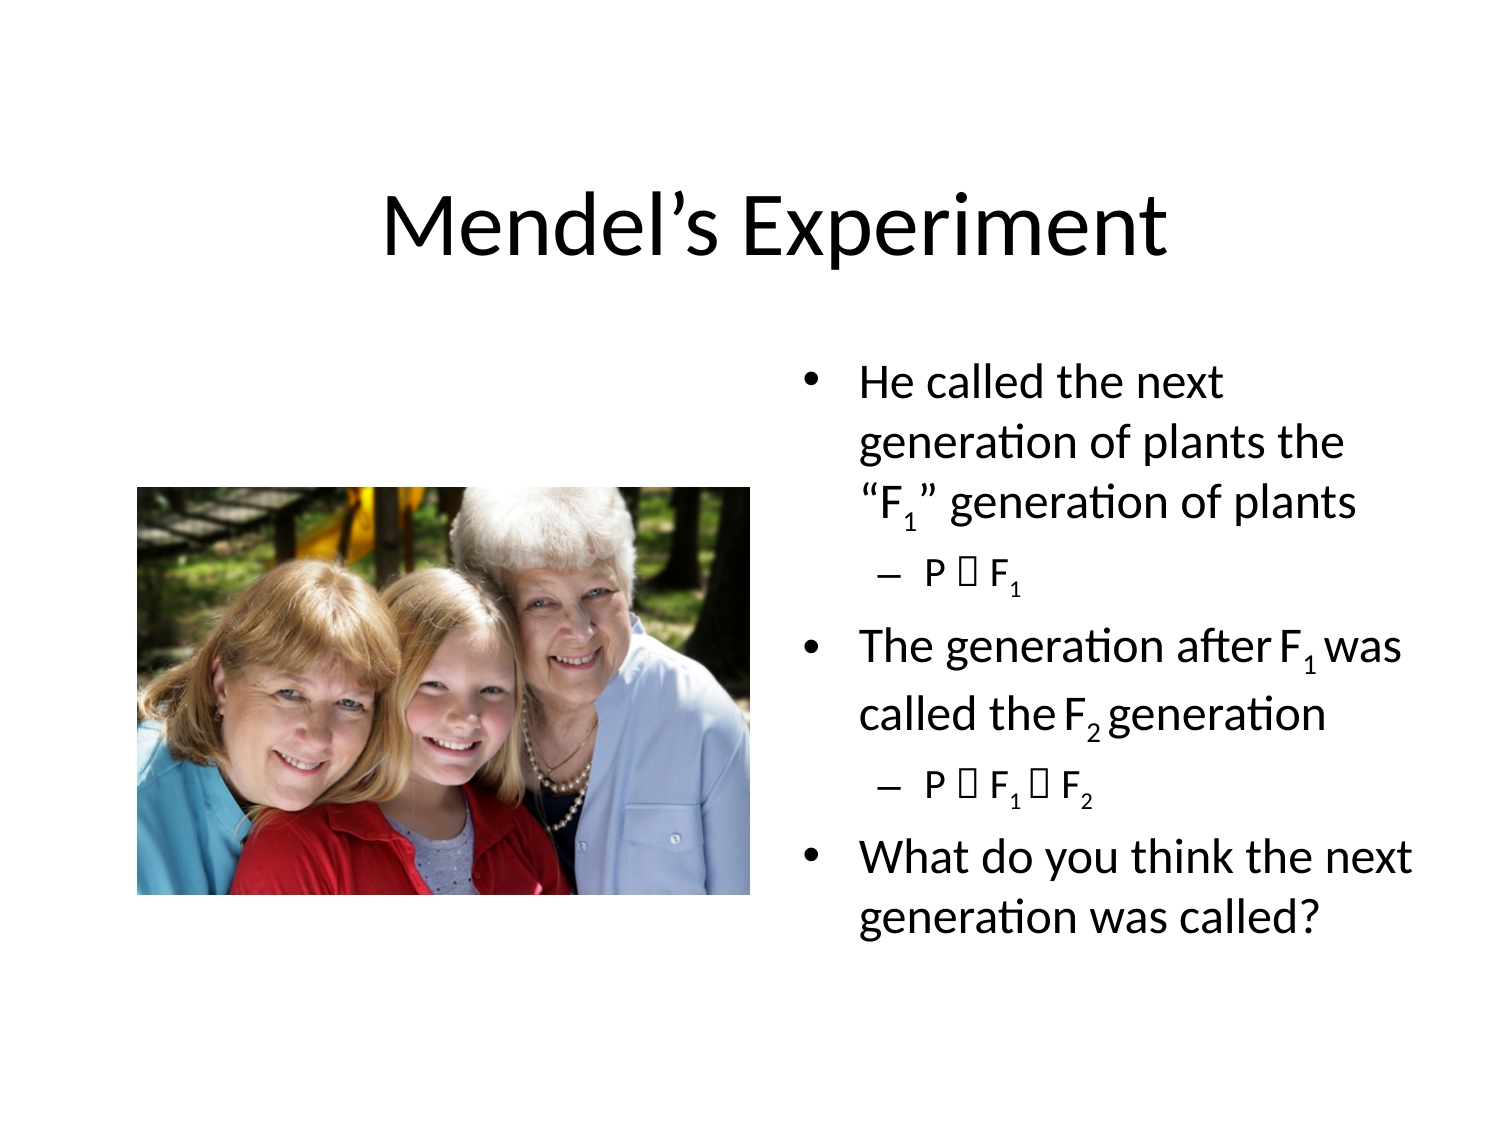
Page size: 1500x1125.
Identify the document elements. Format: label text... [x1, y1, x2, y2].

list He called the next generation of plants the “F1” generation of plants P  F1 The generation after F1 was called the F2 generation P  F1  F2 What do you think the next generation was called? [787, 341, 1450, 1042]
title Mendel’s Experiment [125, 125, 1425, 313]
picture [137, 487, 751, 896]
